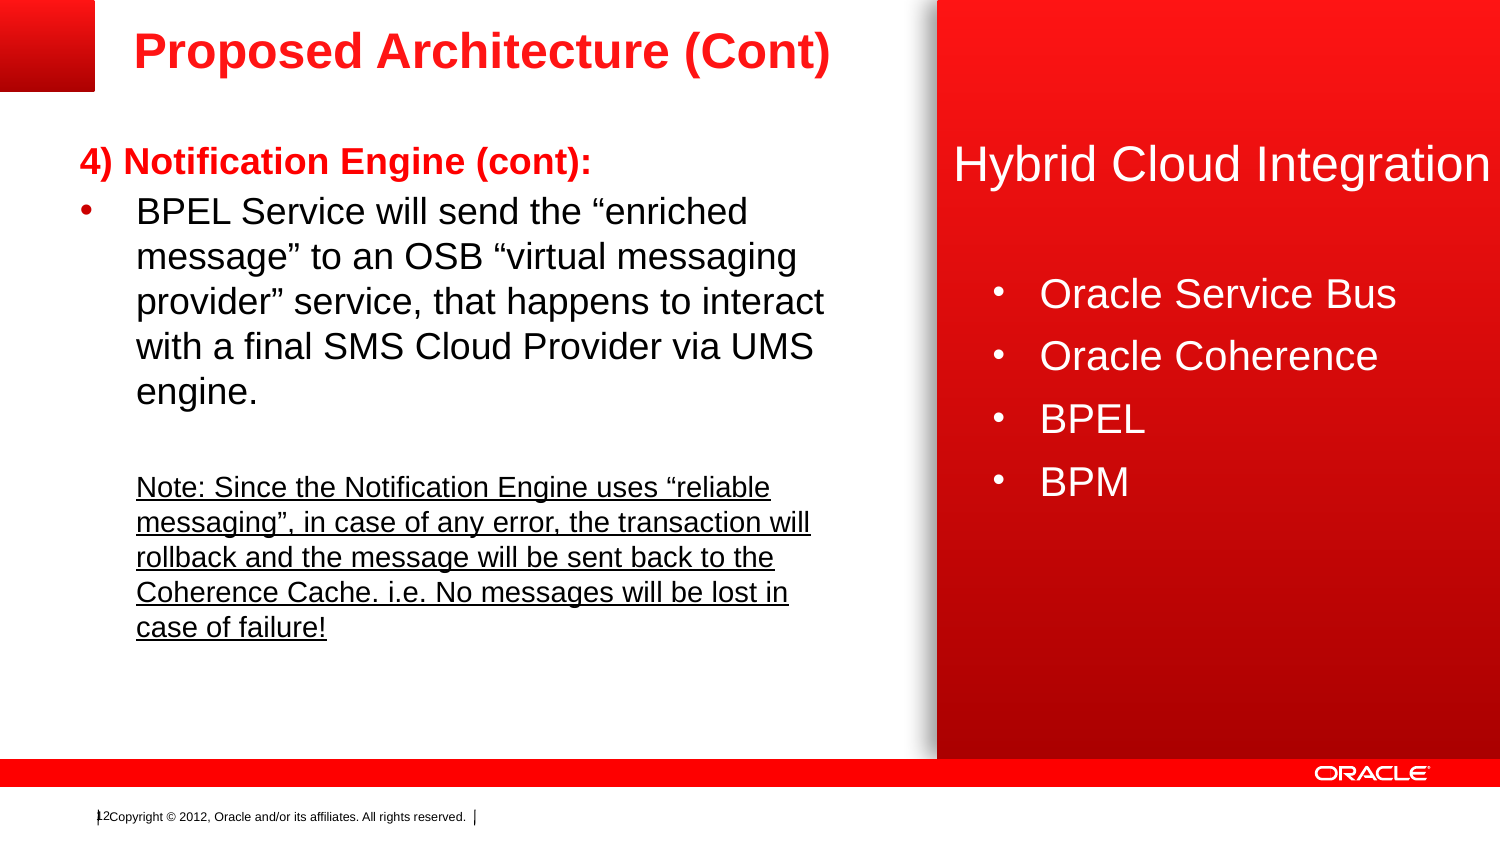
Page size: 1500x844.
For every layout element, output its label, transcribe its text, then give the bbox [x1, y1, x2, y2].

text_box 4) Notification Engine (cont): BPEL Service will send the “enriched message” to an OSB “virtual messaging provider” service, that happens to interact with a final SMS Cloud Provider via UMS engine. Note: Since the Notification Engine uses “reliable messaging”, in case of any error, the transaction will rollback and the message will be sent back to the Coherence Cache. i.e. No messages will be lost in case of failure! [65, 129, 868, 668]
text_box Proposed Architecture (Cont) [118, 20, 895, 103]
text_box Hybrid Cloud Integration Oracle Service Bus Oracle Coherence BPEL BPM [953, 131, 1500, 472]
picture [0, 759, 1500, 787]
